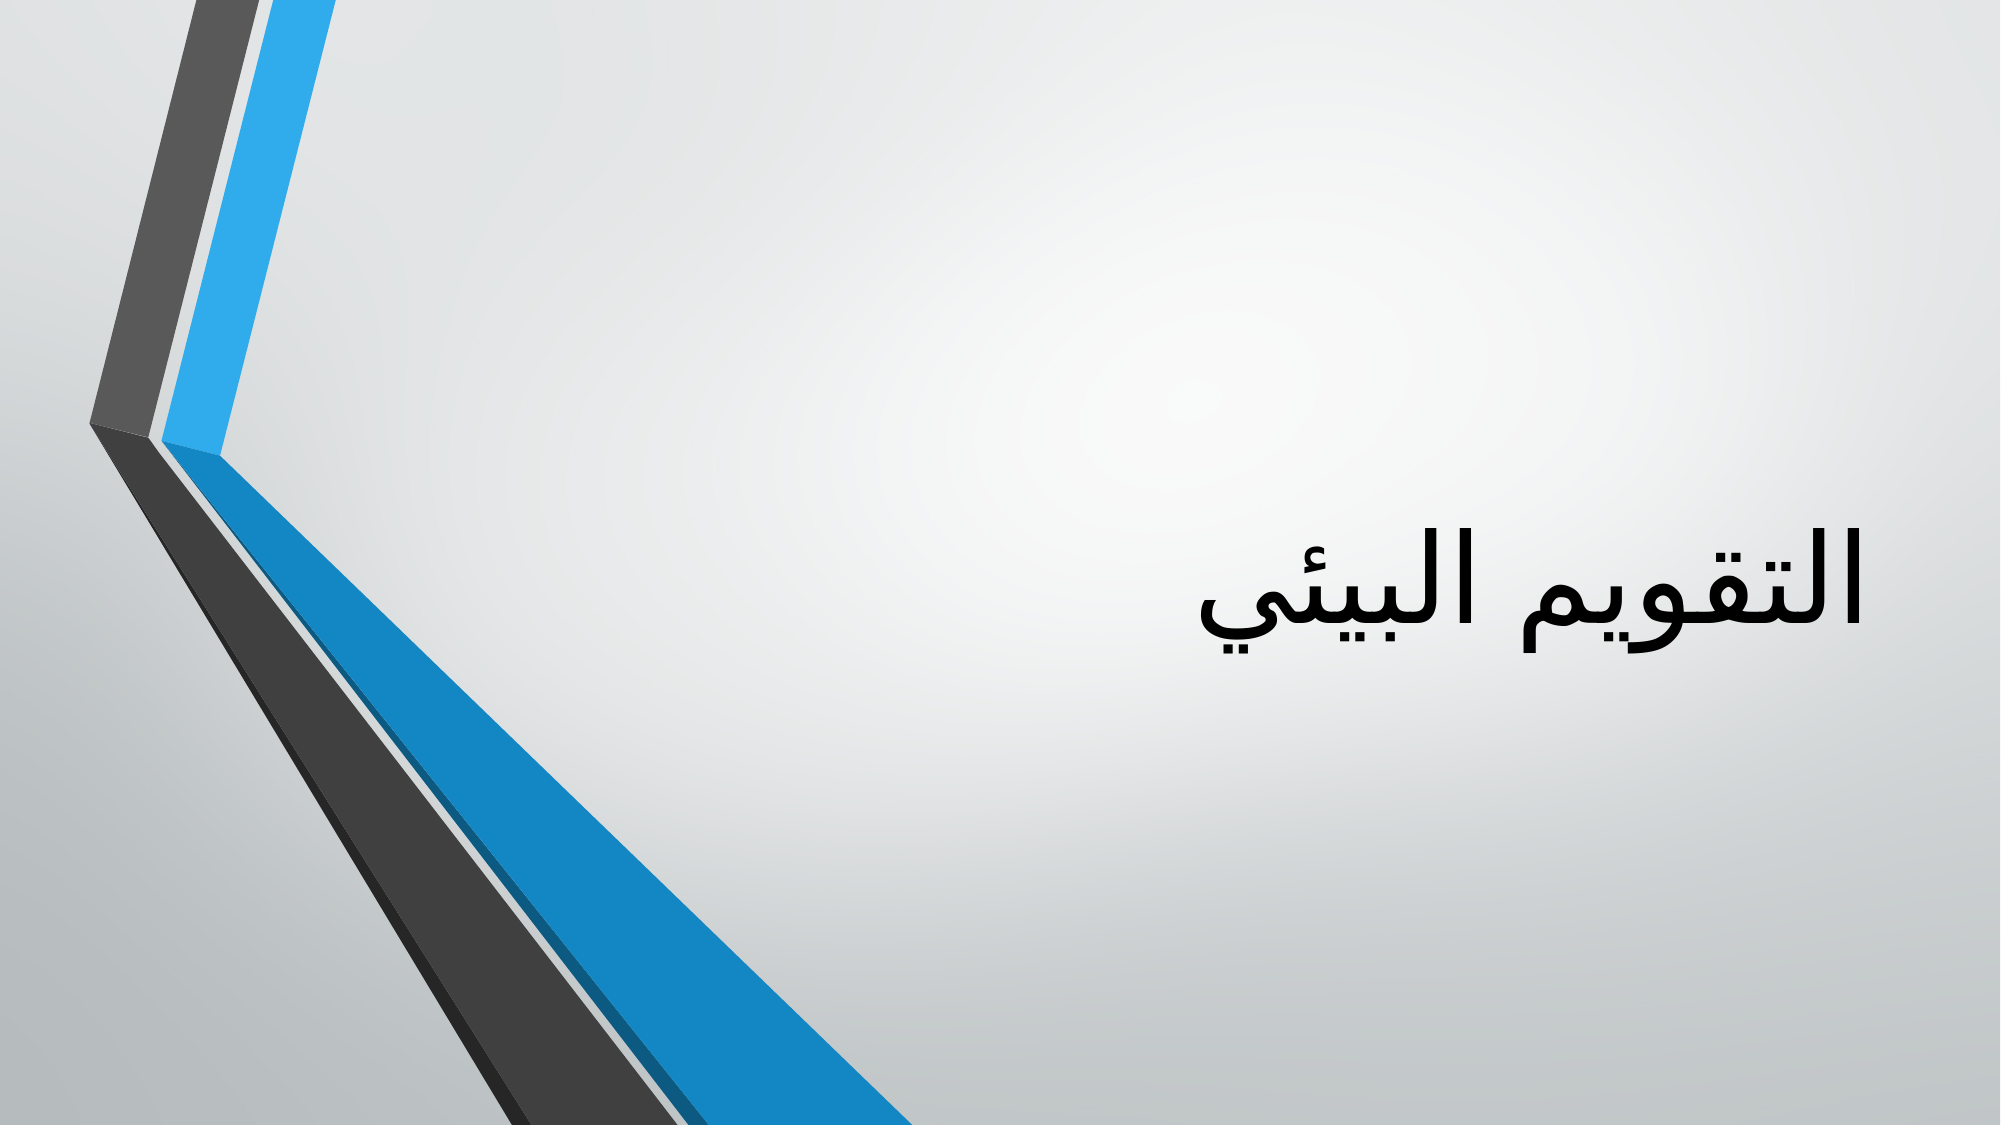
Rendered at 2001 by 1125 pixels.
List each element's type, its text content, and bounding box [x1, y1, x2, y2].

title التقويم البيئي [480, 226, 1887, 656]
